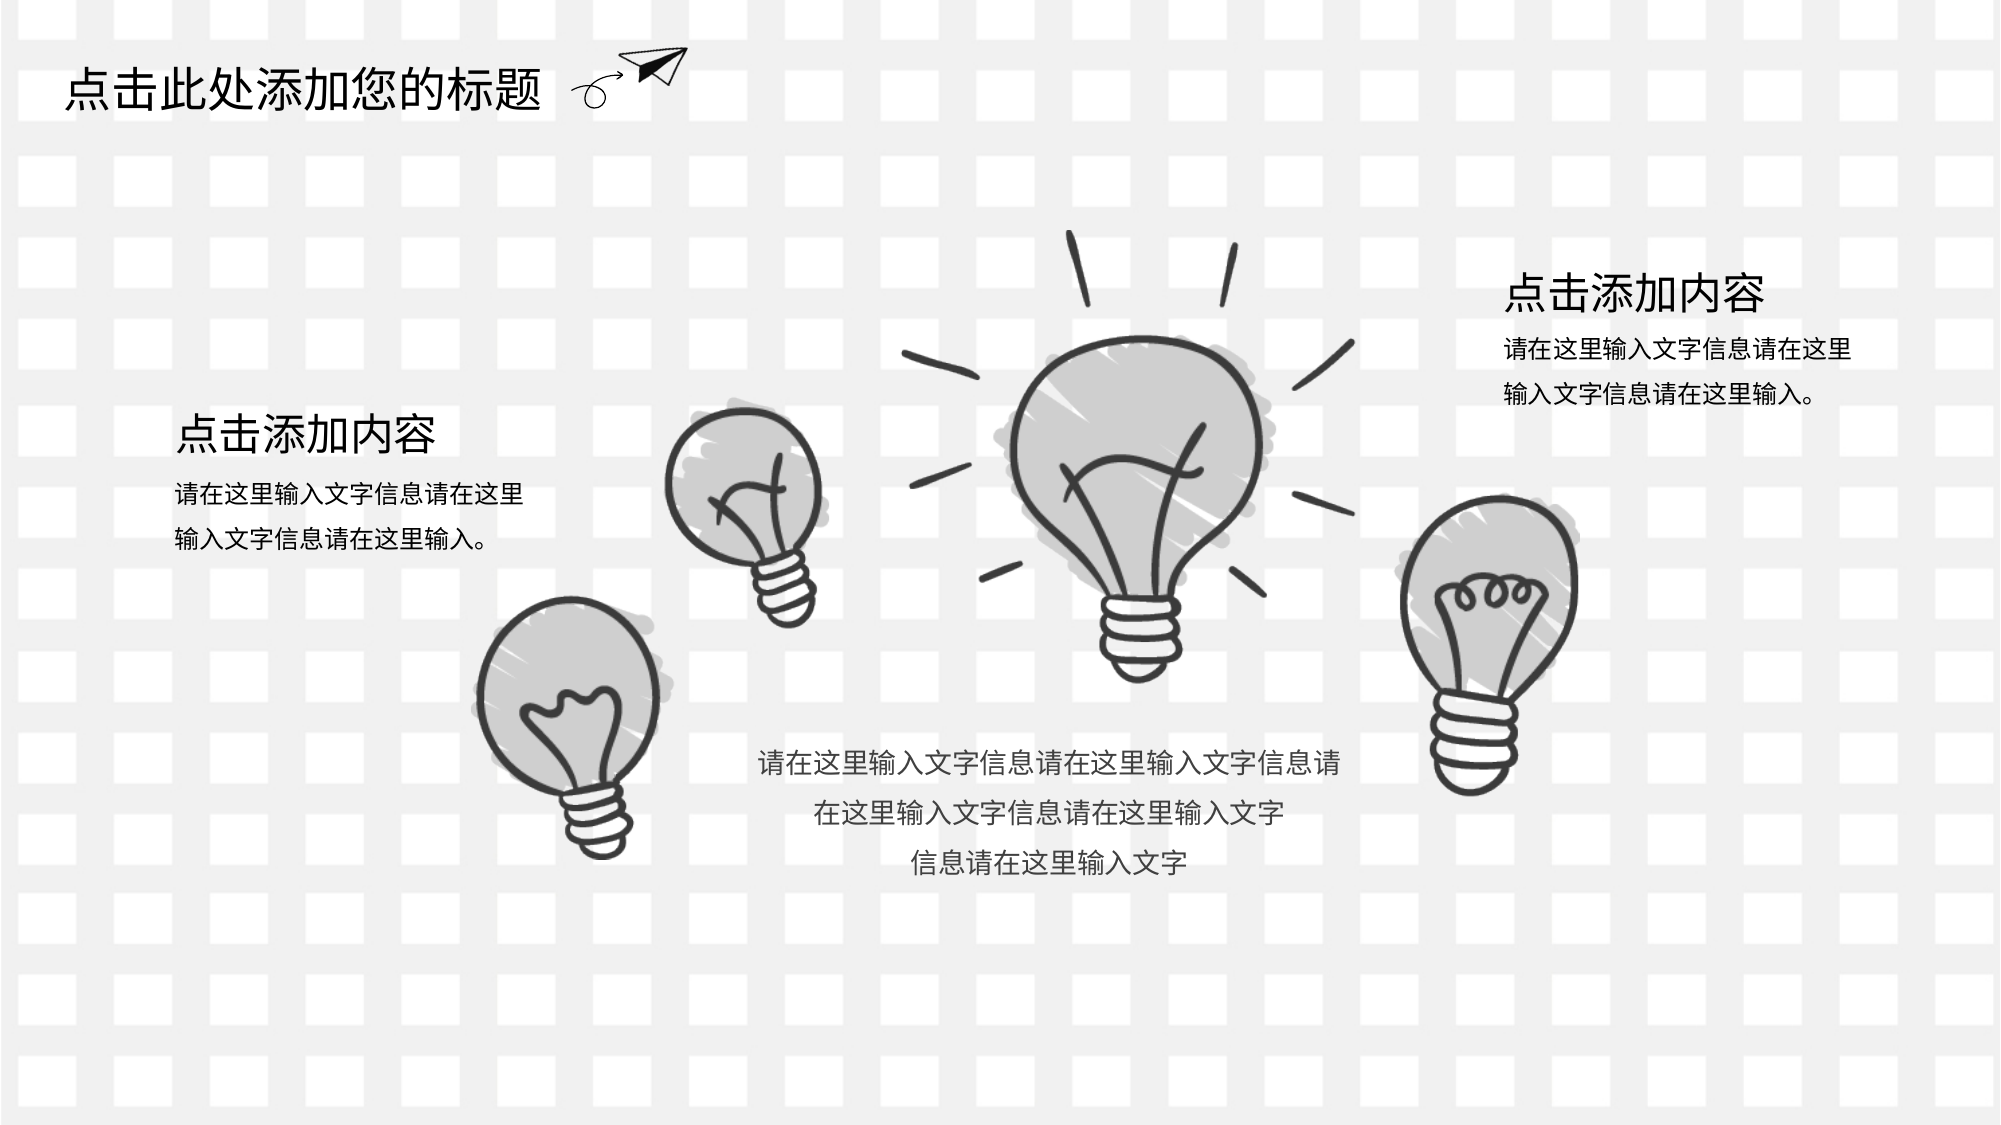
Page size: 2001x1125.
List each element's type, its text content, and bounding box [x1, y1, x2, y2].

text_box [581, 43, 686, 109]
text_box 点击添加内容 [1580, 258, 1878, 326]
text_box 点击此处添加您的标题 [48, 52, 559, 125]
text_box 请在这里输入文字信息请在这里输入文字信息请在这里输入。 [160, 467, 471, 562]
text_box 请在这里输入文字信息请在这里输入文字信息请在这里输入文字信息请在这里输入文字 信息请在这里输入文字 [736, 860, 1362, 887]
text_box 点击添加内容 [160, 399, 471, 467]
picture [0, 0, 2000, 1125]
text_box 请在这里输入文字信息请在这里输入文字信息请在这里输入。 [1580, 326, 1877, 417]
